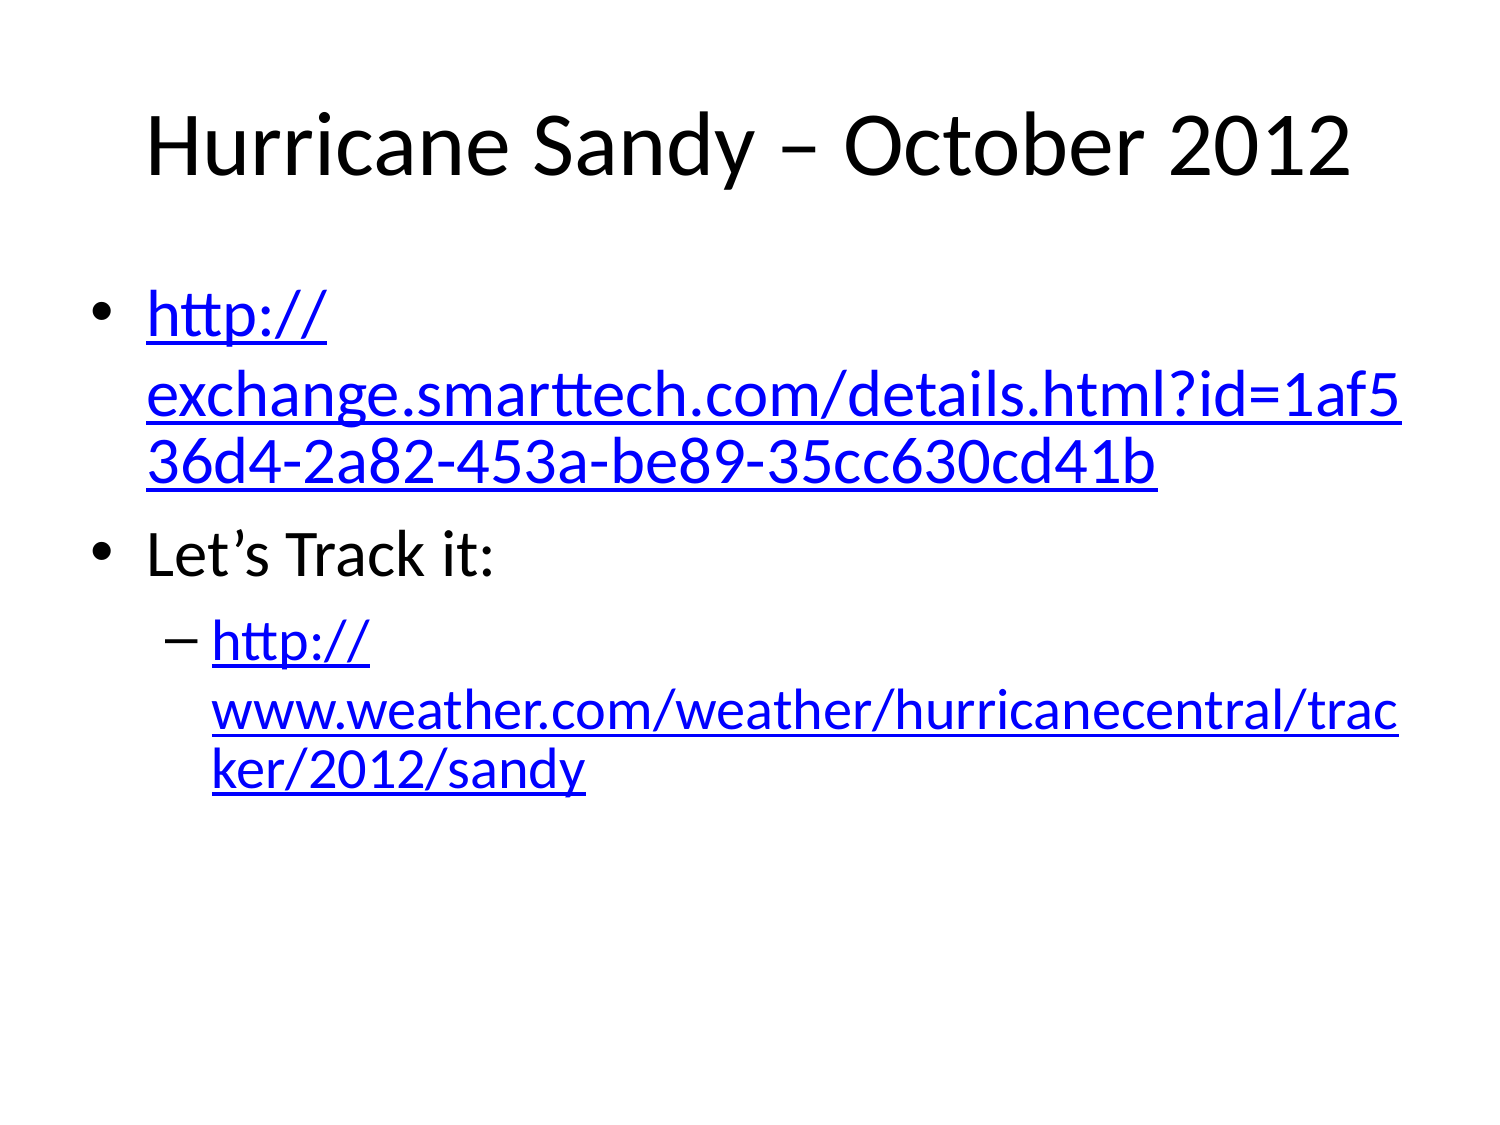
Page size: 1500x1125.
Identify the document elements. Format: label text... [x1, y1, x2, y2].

title Hurricane Sandy – October 2012 [75, 45, 1425, 233]
list http://exchange.smarttech.com/details.html?id=1af536d4-2a82-453a-be89-35cc630cd41b Let’s Track it: http://www.weather.com/weather/hurricanecentral/tracker/2012/sandy [75, 262, 1425, 1005]
